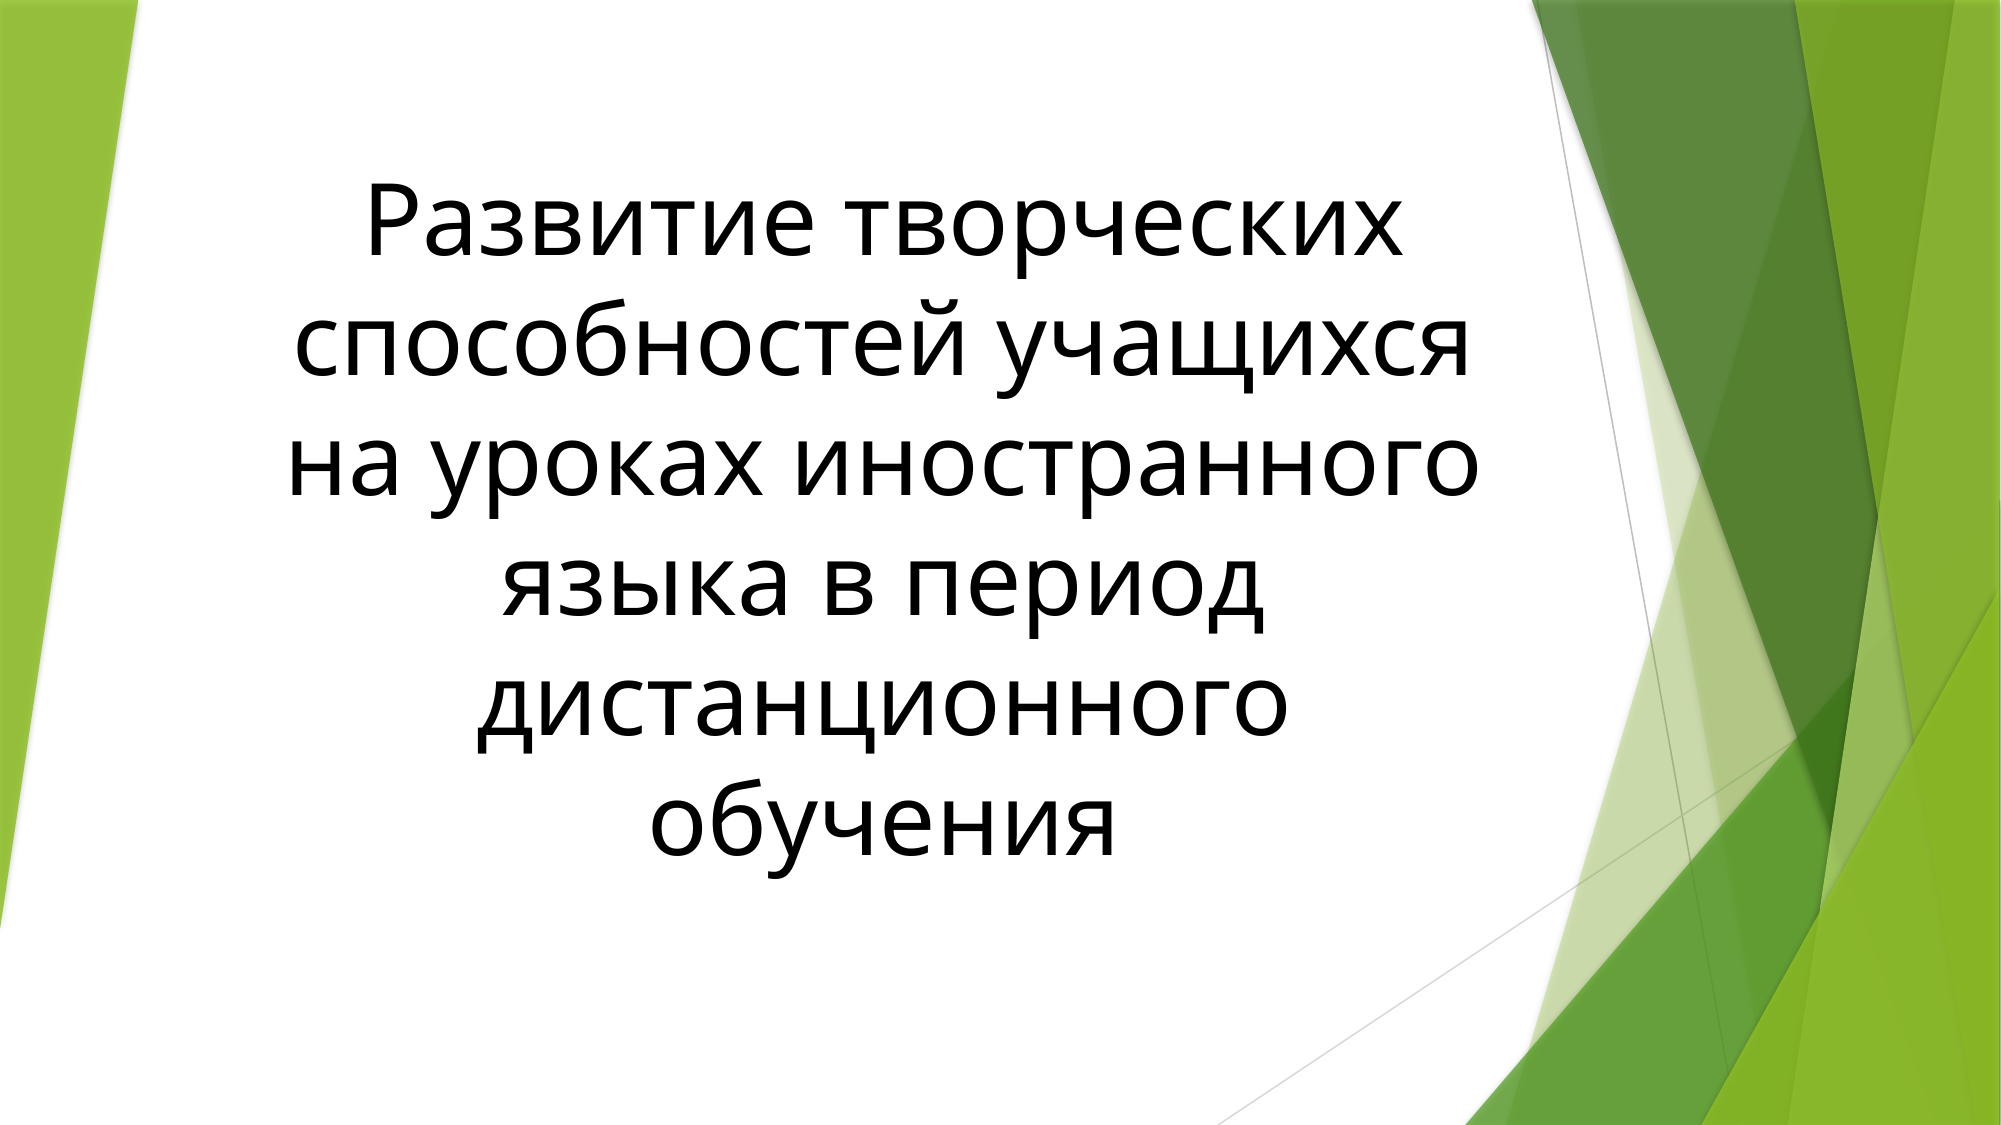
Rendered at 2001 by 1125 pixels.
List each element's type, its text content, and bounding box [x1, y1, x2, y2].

title Развитие творческих способностей учащихся на уроках иностранного языка в период дистанционного обучения [247, 167, 1522, 883]
